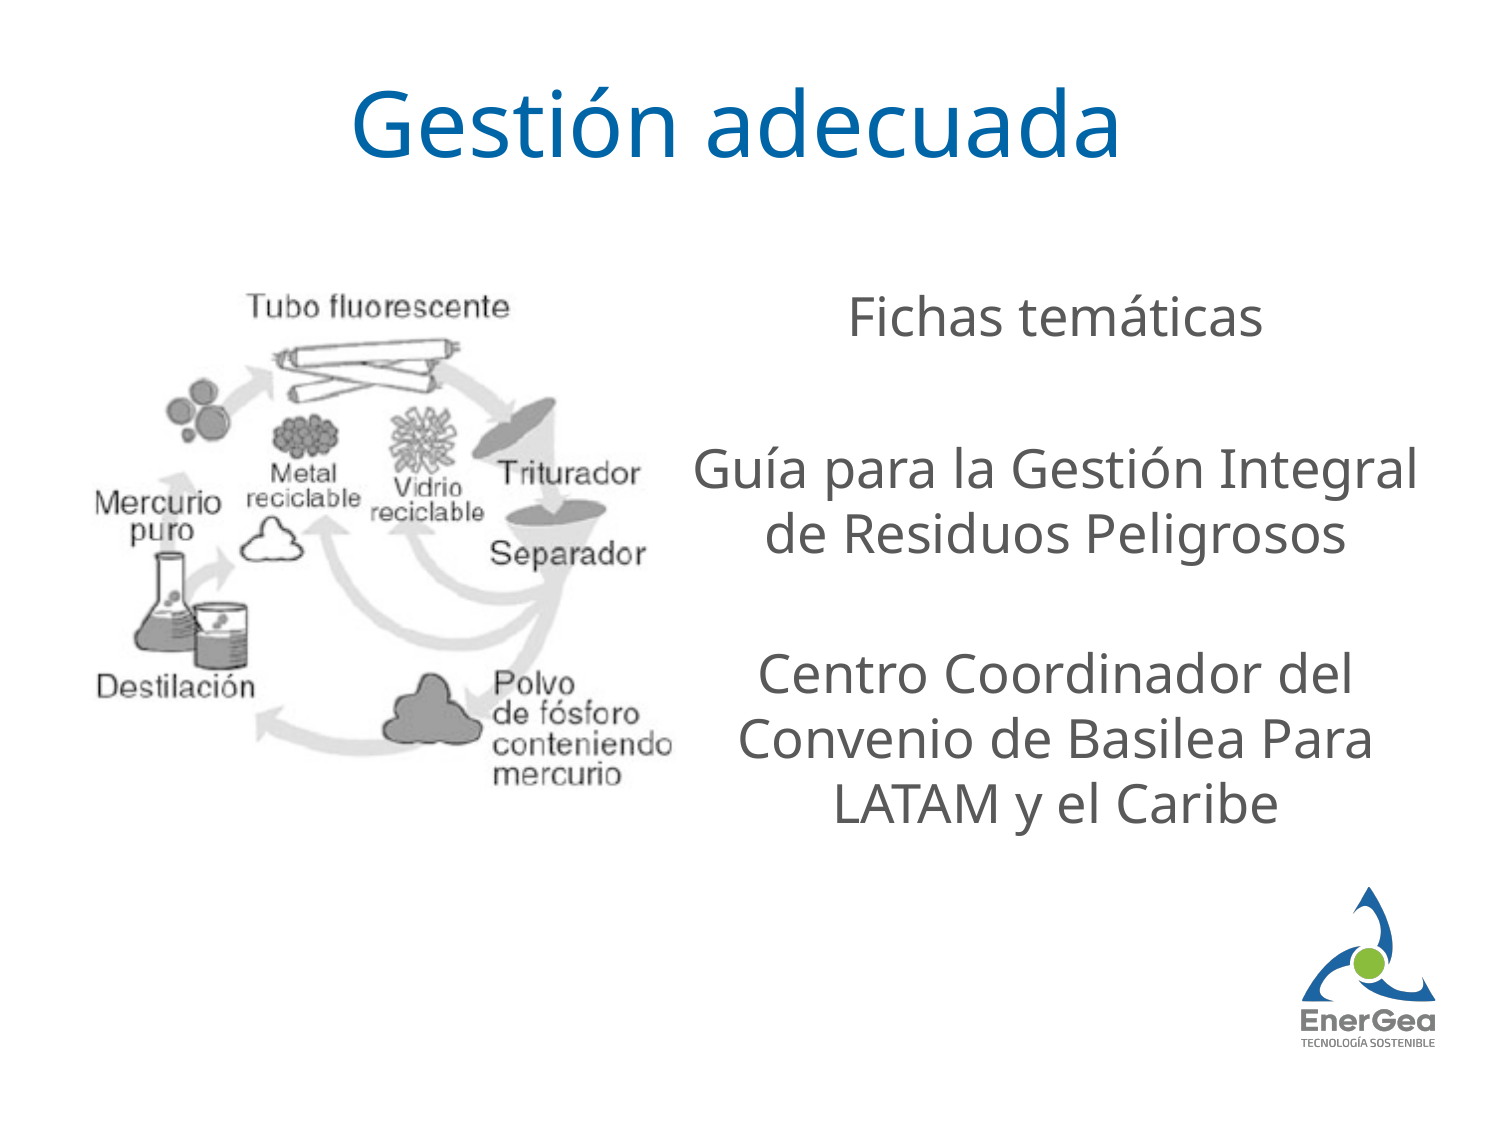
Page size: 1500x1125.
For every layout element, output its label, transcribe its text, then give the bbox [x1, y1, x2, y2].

subtitle Fichas temáticas Guía para la Gestión Integral de Residuos Peligrosos Centro Coordinador del Convenio de Basilea Para LATAM y el Caribe [650, 275, 1463, 850]
title Gestión adecuada [300, 0, 1175, 242]
picture [1299, 887, 1436, 1050]
picture [74, 262, 688, 816]
